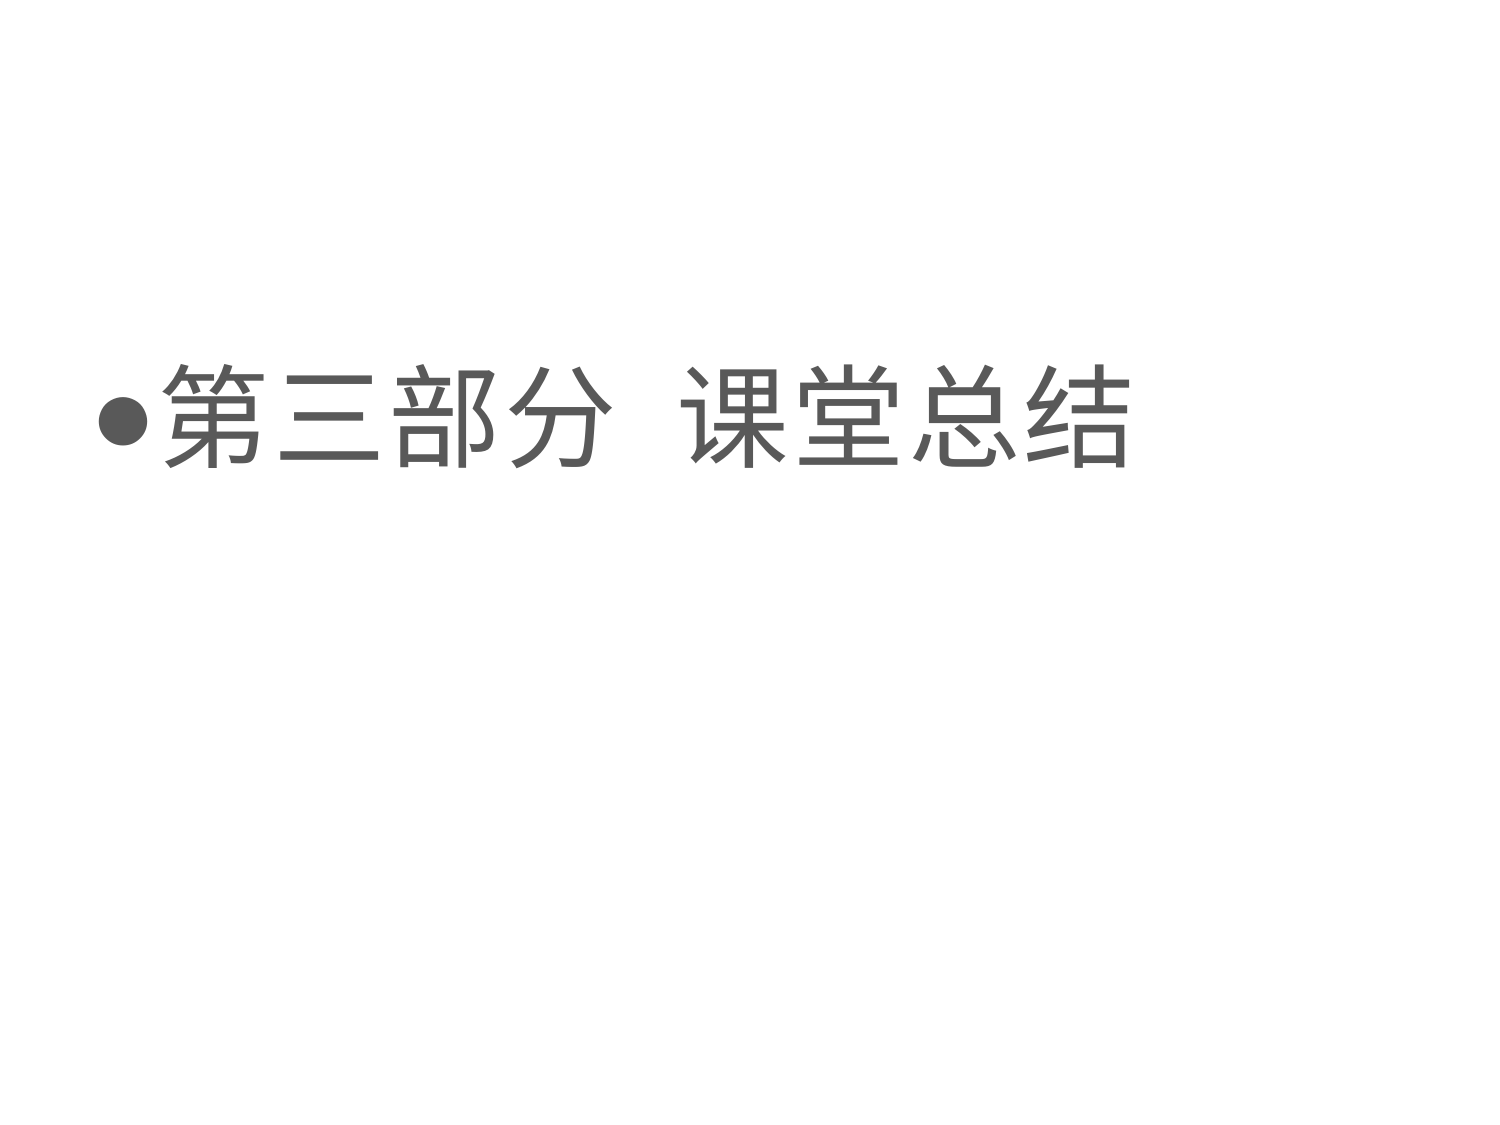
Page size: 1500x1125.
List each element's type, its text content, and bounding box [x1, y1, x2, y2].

list 第三部分 课堂总结 [74, 244, 1425, 1026]
